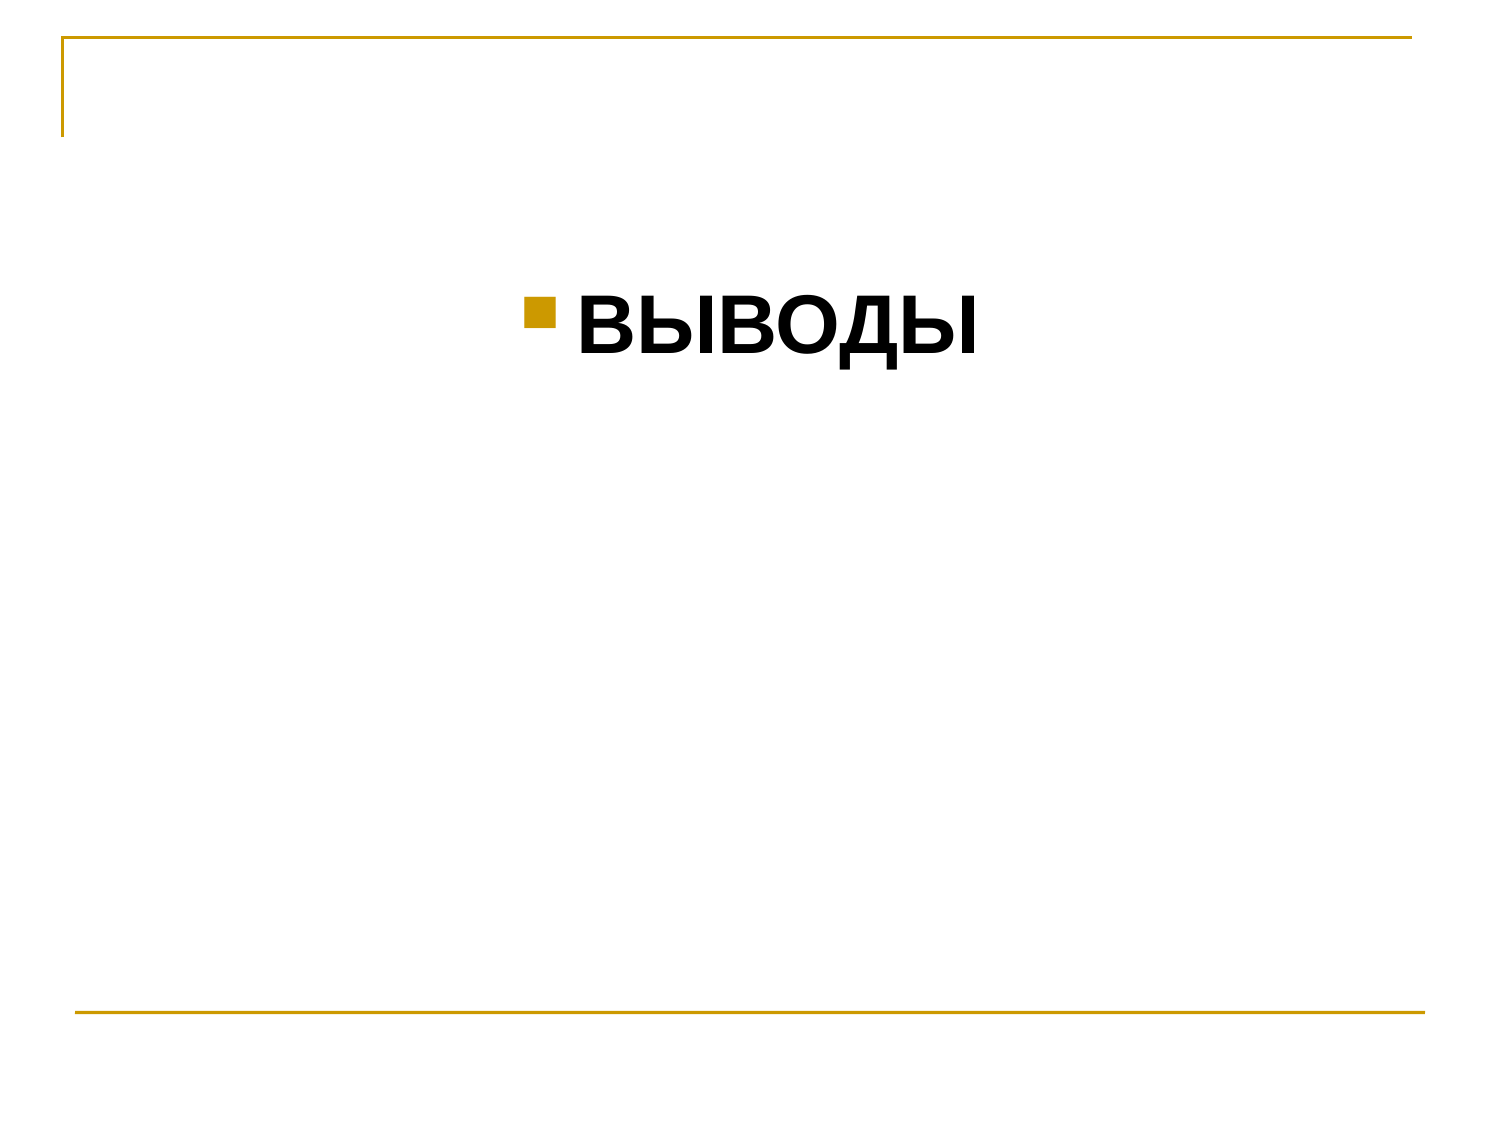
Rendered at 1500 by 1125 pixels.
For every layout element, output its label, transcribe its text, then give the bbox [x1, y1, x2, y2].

list ВЫВОДЫ [74, 262, 1426, 1006]
